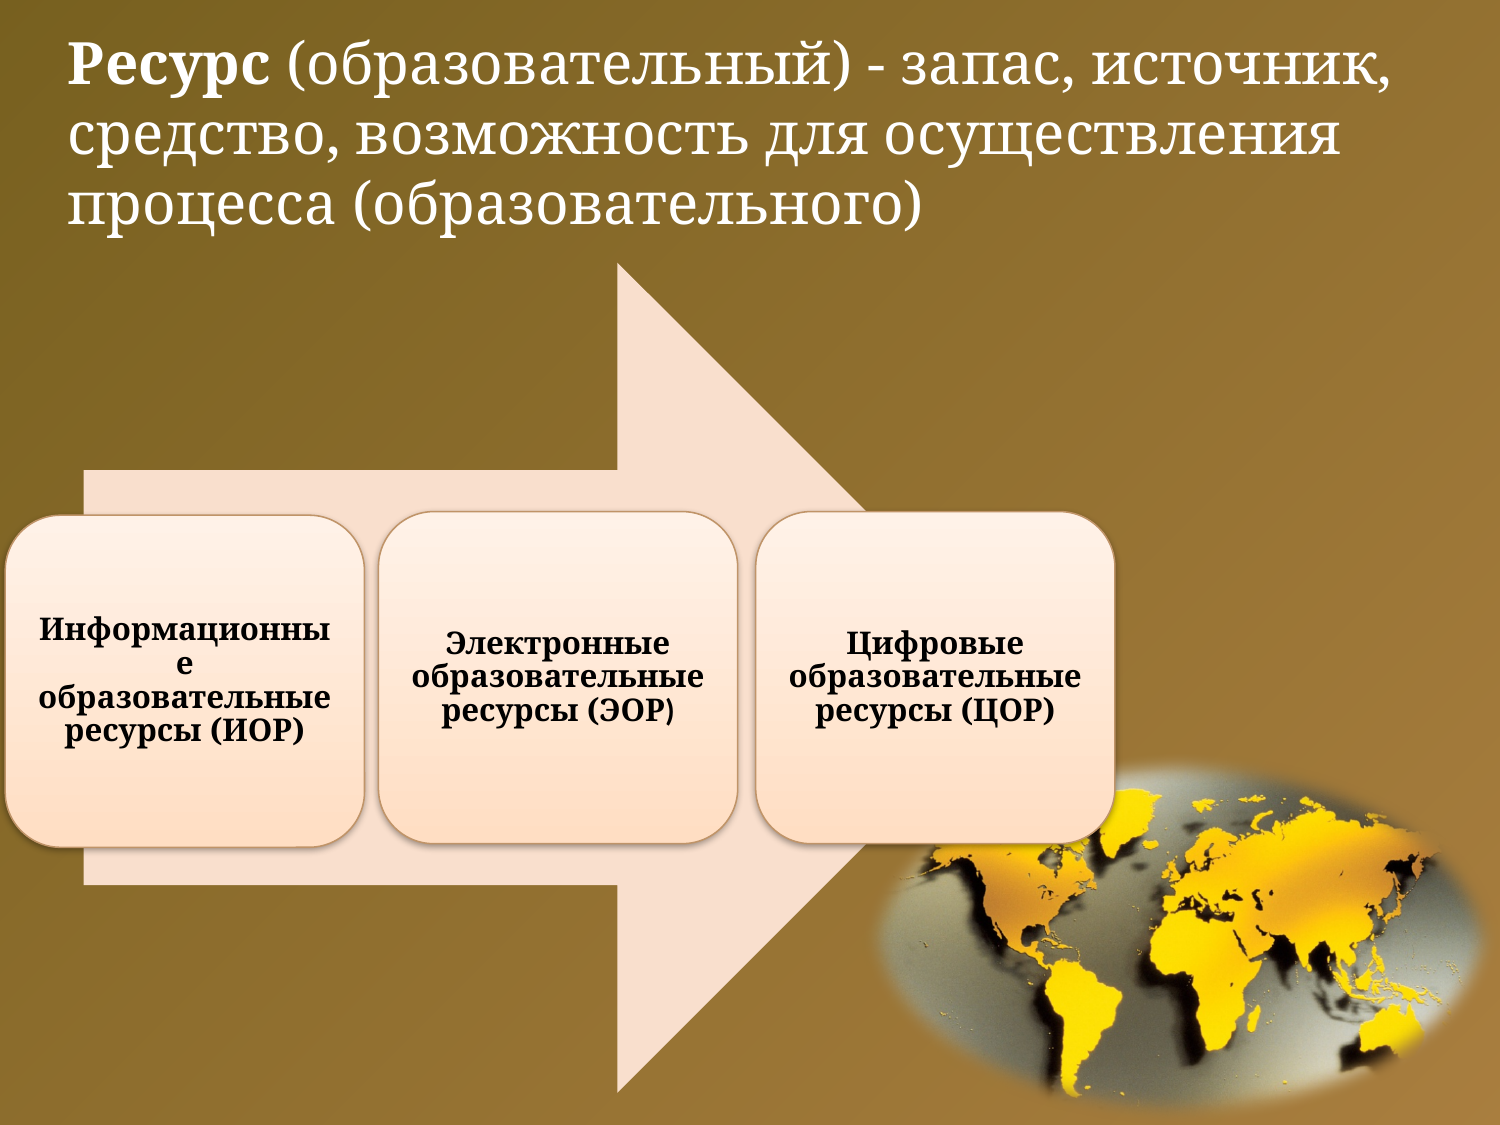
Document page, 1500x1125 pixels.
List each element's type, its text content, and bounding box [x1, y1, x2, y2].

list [0, 262, 1117, 1094]
text_box Ресурс (образовательный) - запас, источник, средство, возможность для осуществления процесса (образовательного) [53, 19, 1424, 244]
picture [1117, 779, 1471, 1098]
